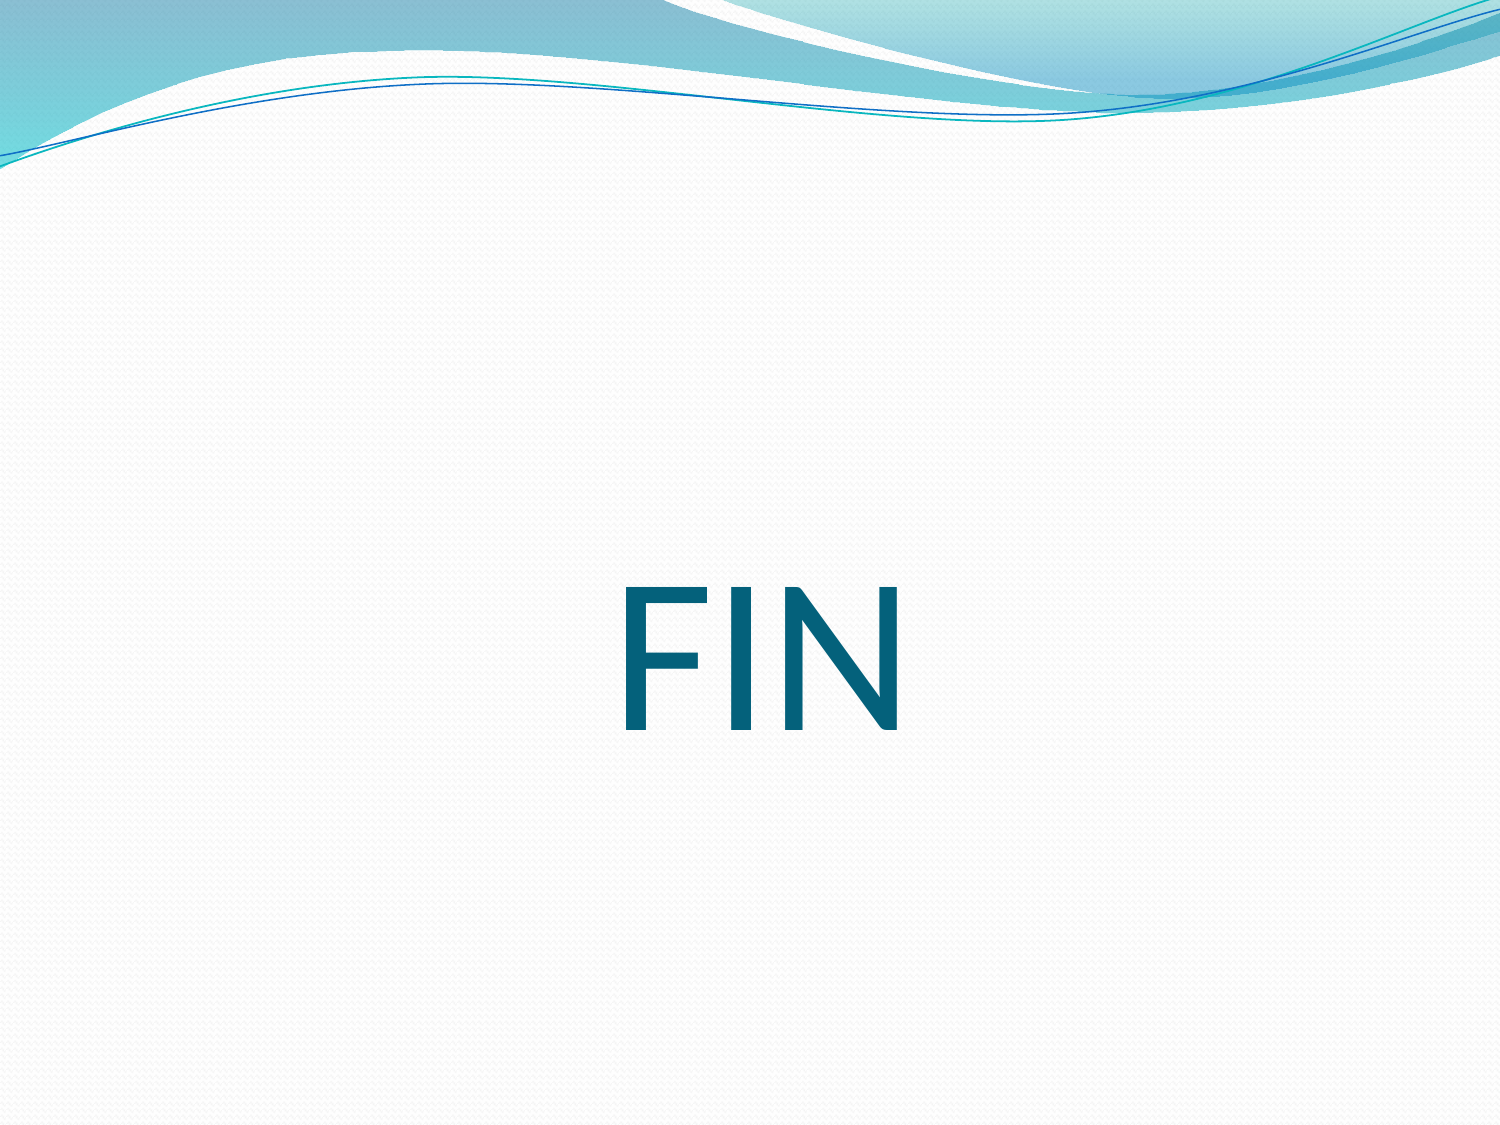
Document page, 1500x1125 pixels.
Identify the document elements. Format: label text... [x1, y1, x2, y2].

title FIN [0, 468, 1350, 776]
